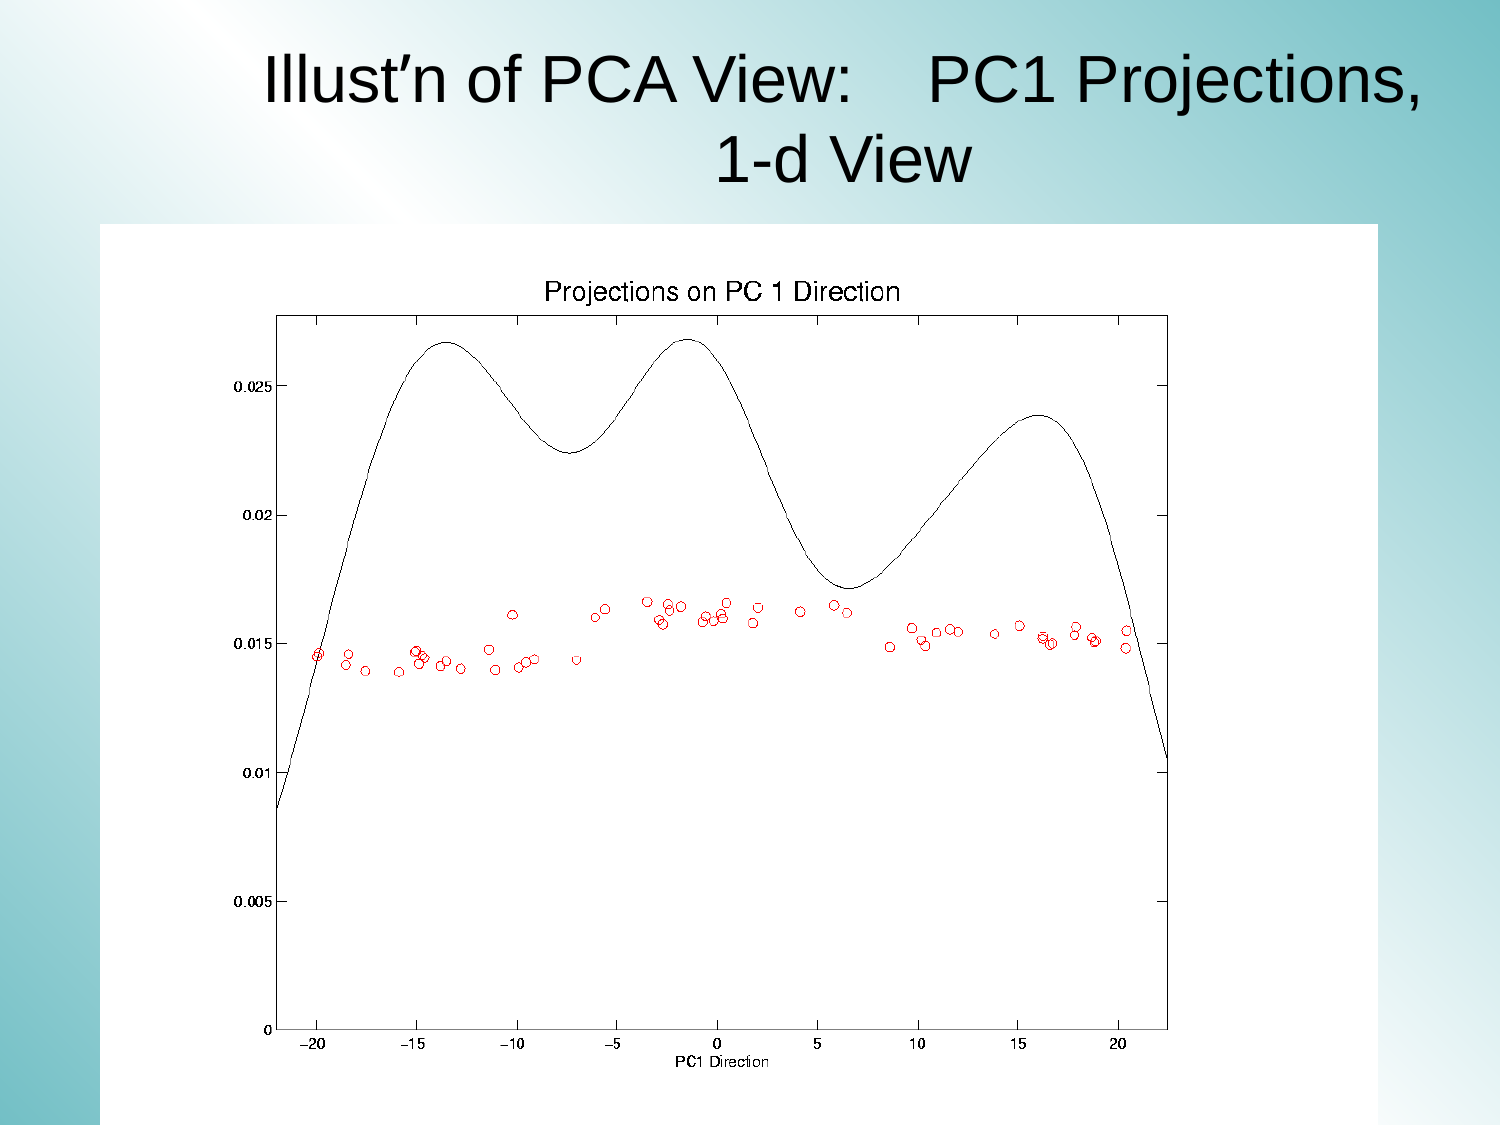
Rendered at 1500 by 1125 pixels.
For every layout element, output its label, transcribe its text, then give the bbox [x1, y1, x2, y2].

title Illust’n of PCA View: PC1 Projections, 1-d View [237, 75, 1450, 156]
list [99, 224, 1378, 1125]
